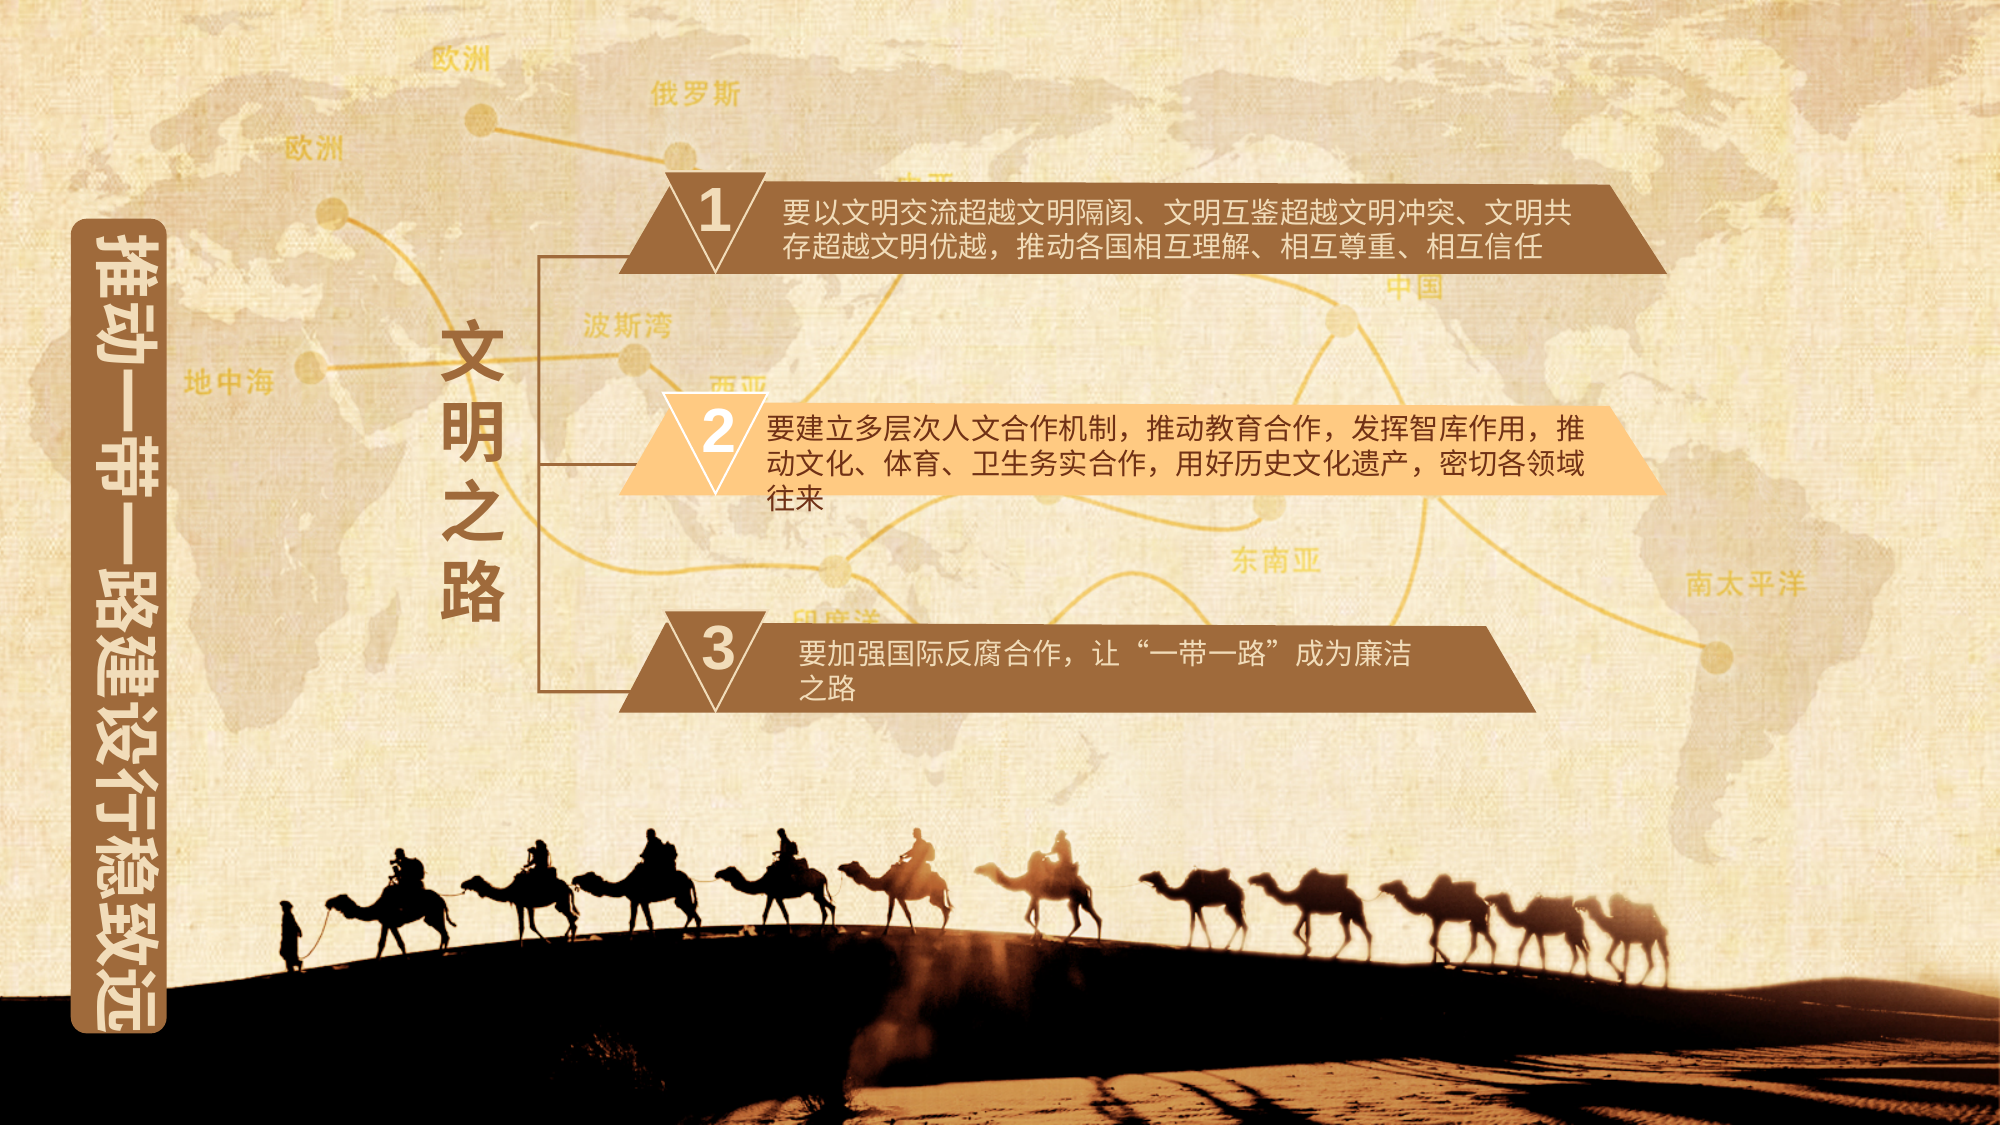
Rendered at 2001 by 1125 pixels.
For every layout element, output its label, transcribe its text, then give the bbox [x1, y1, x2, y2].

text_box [538, 256, 660, 692]
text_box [618, 622, 1537, 714]
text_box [618, 180, 1668, 274]
picture [0, 0, 2000, 1125]
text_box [662, 161, 769, 273]
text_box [662, 382, 769, 494]
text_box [65, 218, 177, 1042]
text_box 文明之路 [424, 302, 538, 637]
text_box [618, 402, 1668, 496]
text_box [662, 600, 769, 712]
